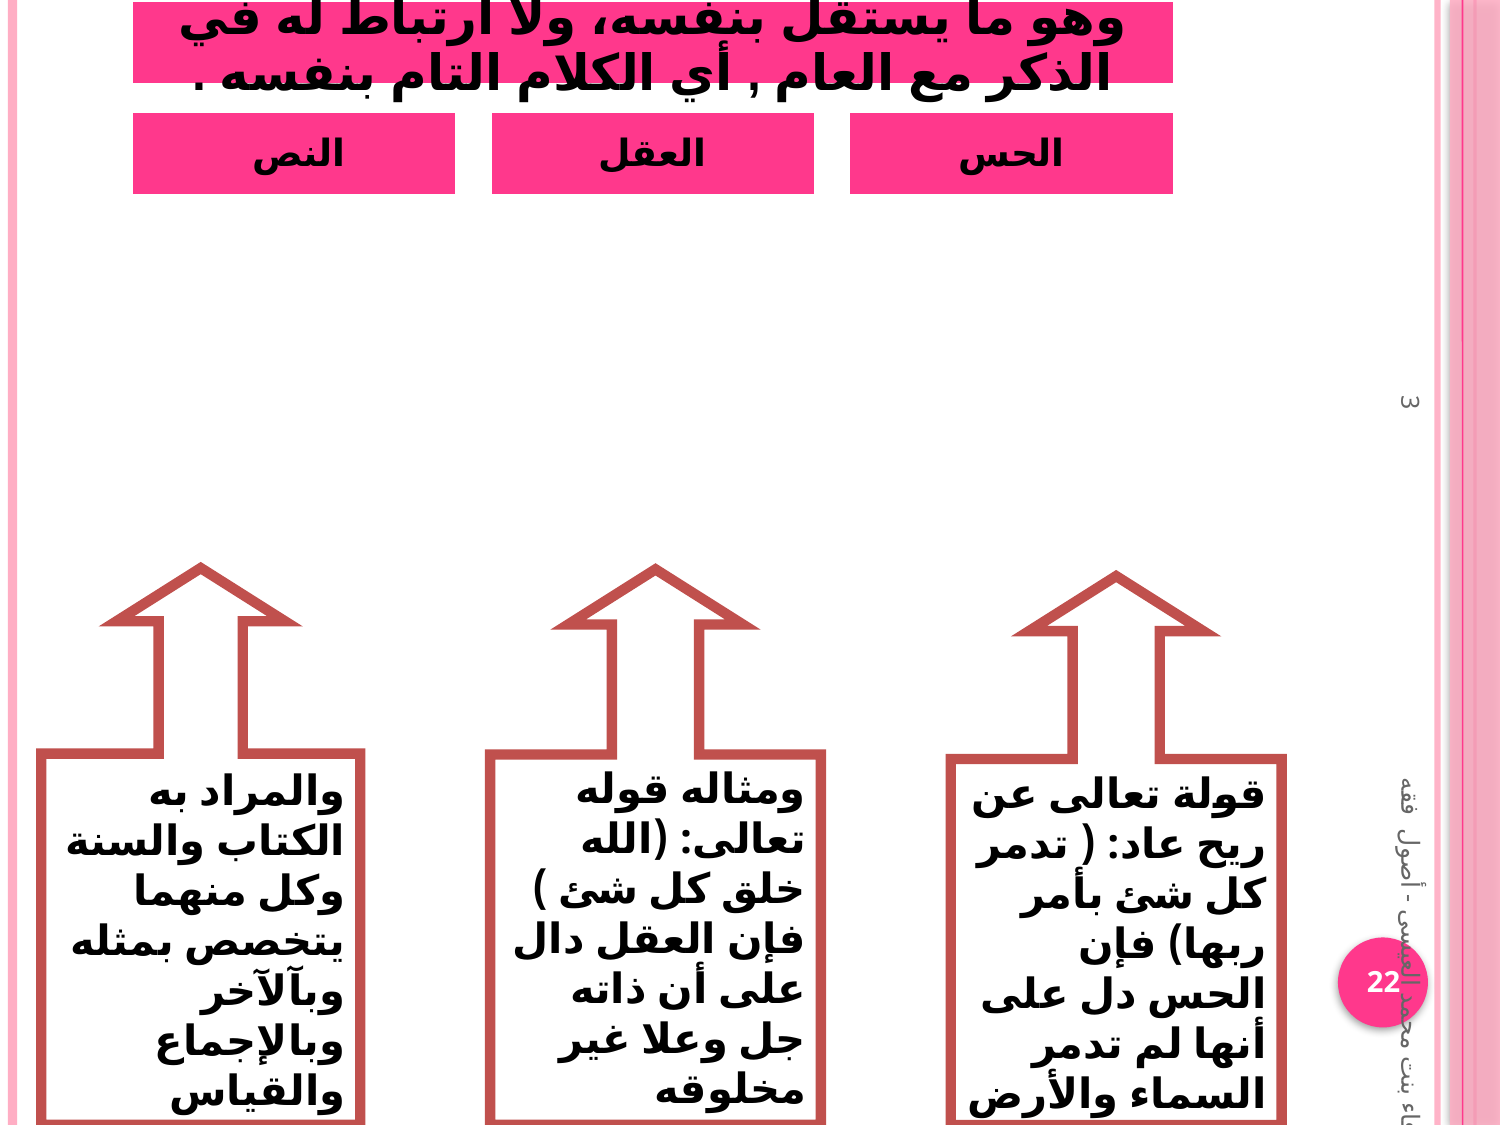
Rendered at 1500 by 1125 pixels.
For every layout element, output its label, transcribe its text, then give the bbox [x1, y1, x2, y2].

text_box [0, 0, 1306, 529]
text_box [41, 1121, 361, 1125]
text_box [41, 568, 361, 756]
text_box ومثاله قوله تعالى: (الله خلق كل شئ ) فإن العقل دال على أن ذاته جل وعلا غير مخلوقه [490, 569, 821, 1125]
slide_number 22 [1333, 940, 1434, 1027]
text_box والمراد به الكتاب والسنة وكل منهما يتخصص بمثله وبآلآخر وبالإجماع والقياس [41, 756, 361, 1121]
text_box قولة تعالى عن ريح عاد: ( تدمر كل شئ بأمر ربها) فإن الحس دل على أنها لم تدمر السماء والأرض [950, 576, 1282, 1125]
footer وفاء بنت محمد العيسى - أصول فقه 3 [1379, 380, 1440, 906]
